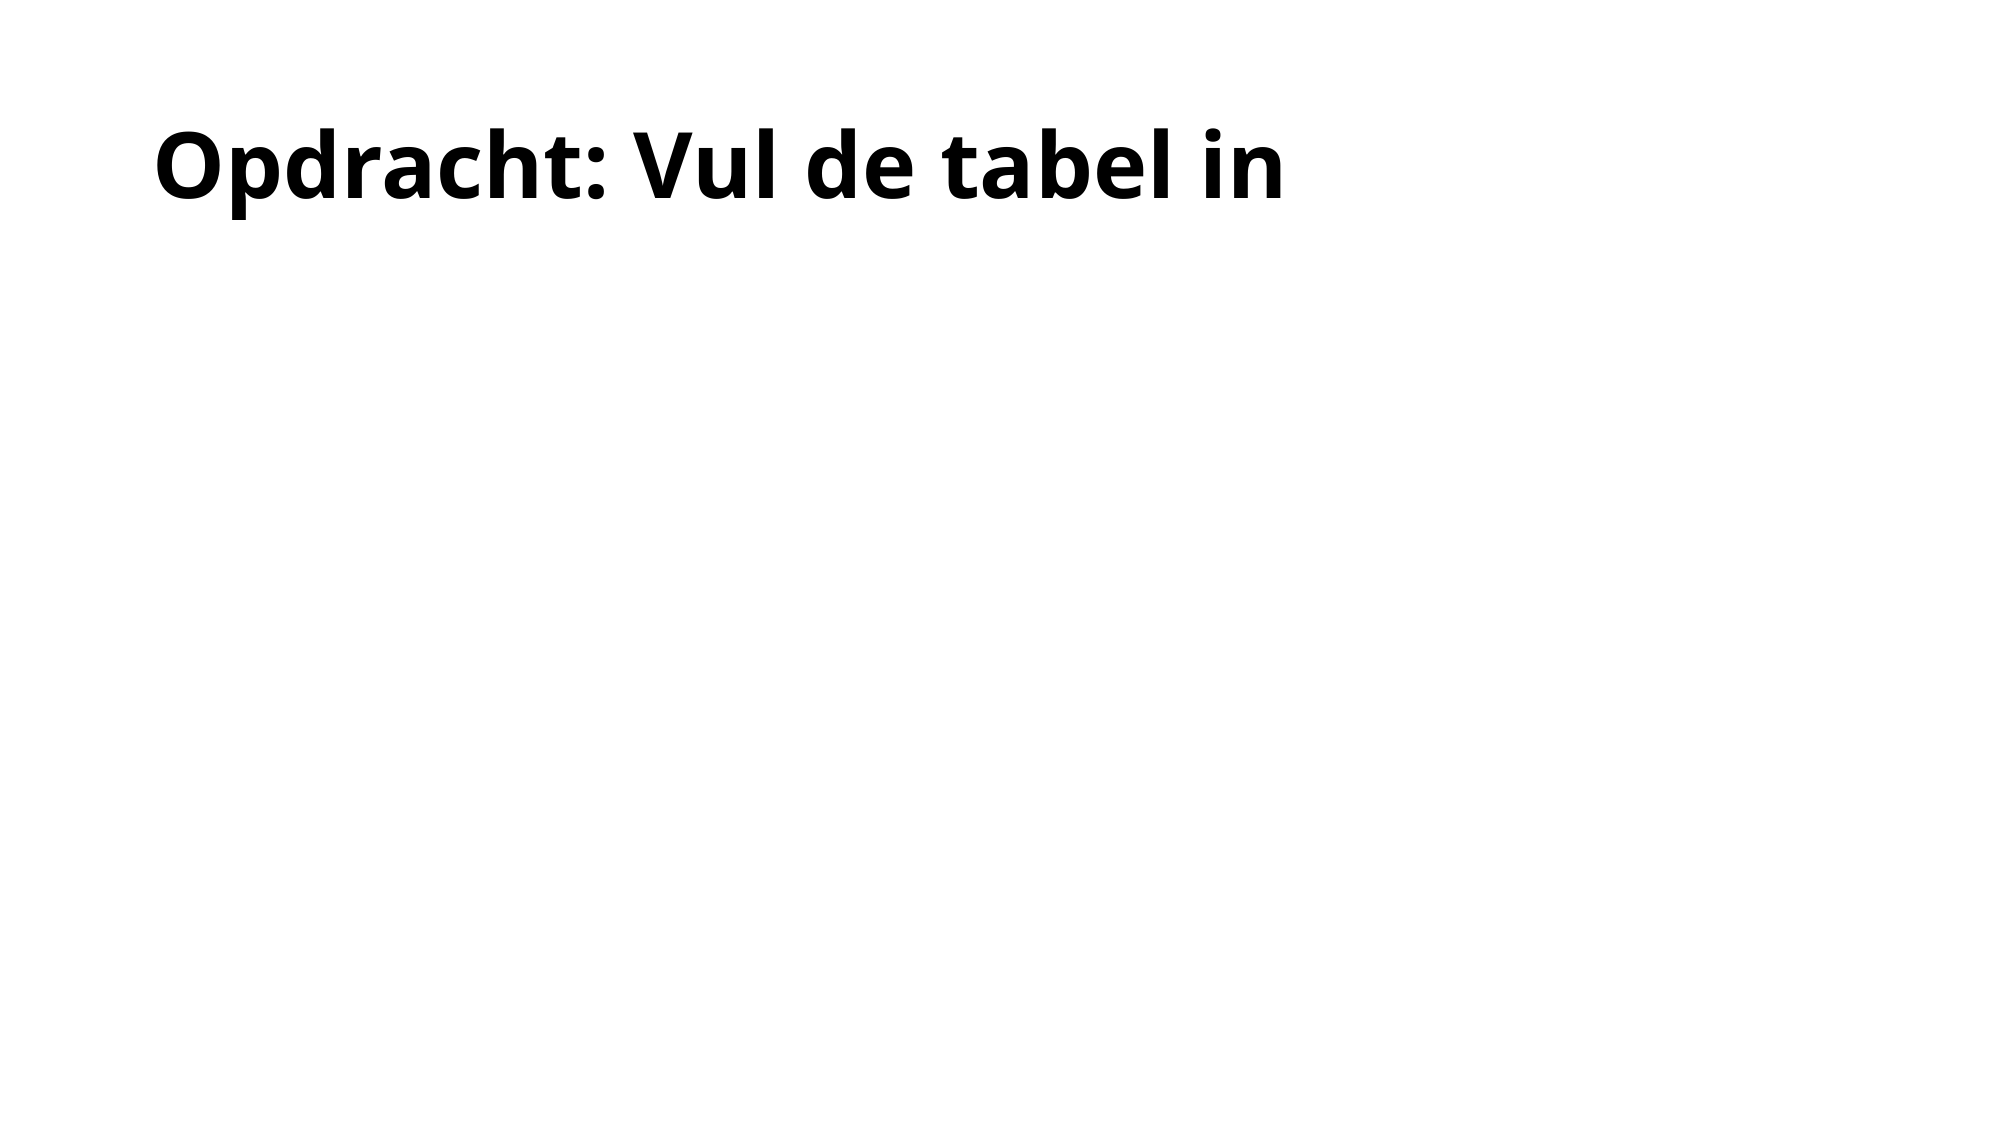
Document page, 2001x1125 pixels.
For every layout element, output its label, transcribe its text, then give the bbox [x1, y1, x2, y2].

title Opdracht: Vul de tabel in [137, 59, 1863, 278]
